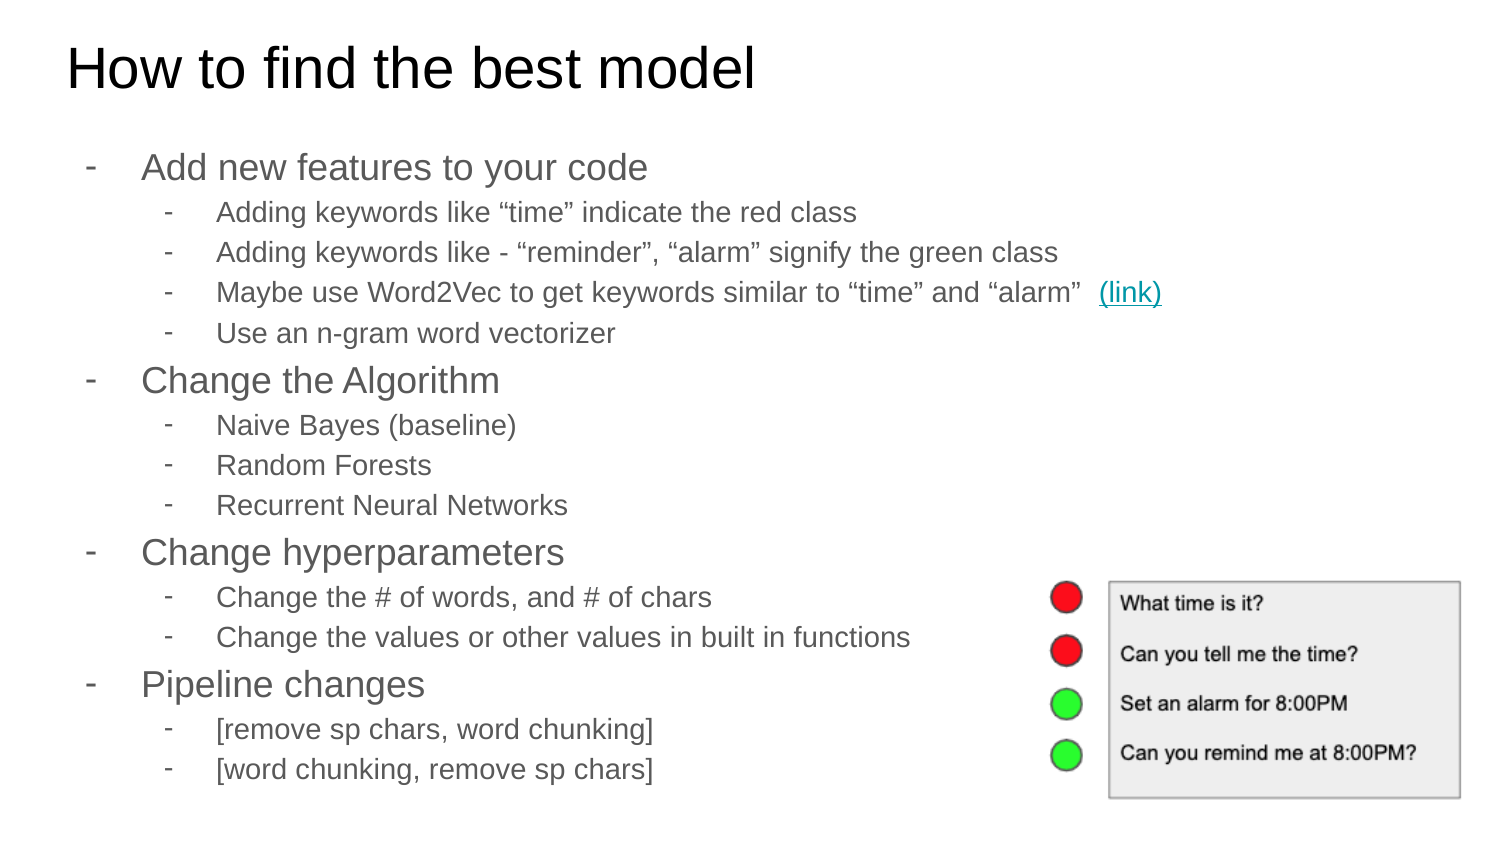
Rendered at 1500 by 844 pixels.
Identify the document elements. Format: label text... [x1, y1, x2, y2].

picture [1035, 557, 1488, 818]
list Add new features to your code Adding keywords like “time” indicate the red class Adding keywords like - “reminder”, “alarm” signify the green class Maybe use Word2Vec to get keywords similar to “time” and “alarm” (link) Use an n-gram word vectorizer Change the Algorithm Naive Bayes (baseline) Random Forests Recurrent Neural Networks Change hyperparameters Change the # of words, and # of chars Change the values or other values in built in functions Pipeline changes [remove sp chars, word chunking] [word chunking, remove sp chars] [51, 121, 1449, 781]
title How to find the best model [51, 14, 1449, 109]
